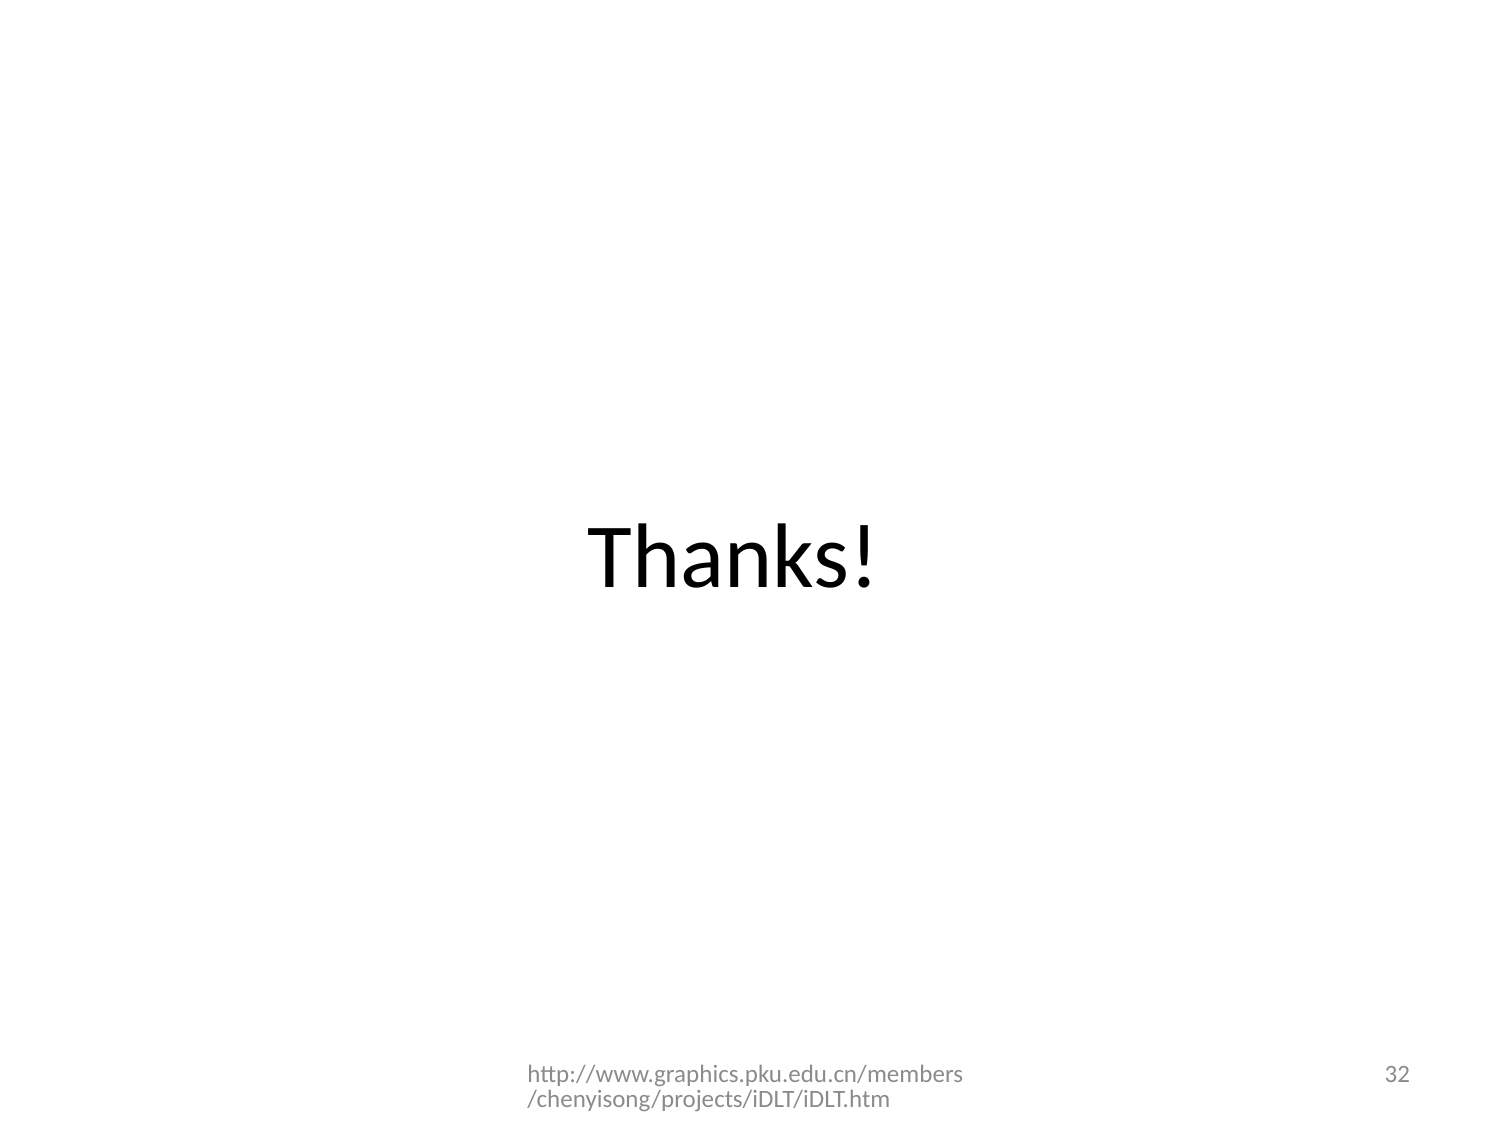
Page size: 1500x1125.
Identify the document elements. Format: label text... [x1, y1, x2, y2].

slide_number 32 [1074, 1042, 1425, 1103]
footer http://www.graphics.pku.edu.cn/members/chenyisong/projects/iDLT/iDLT.htm [512, 1042, 988, 1103]
title Thanks! [58, 457, 1409, 645]
